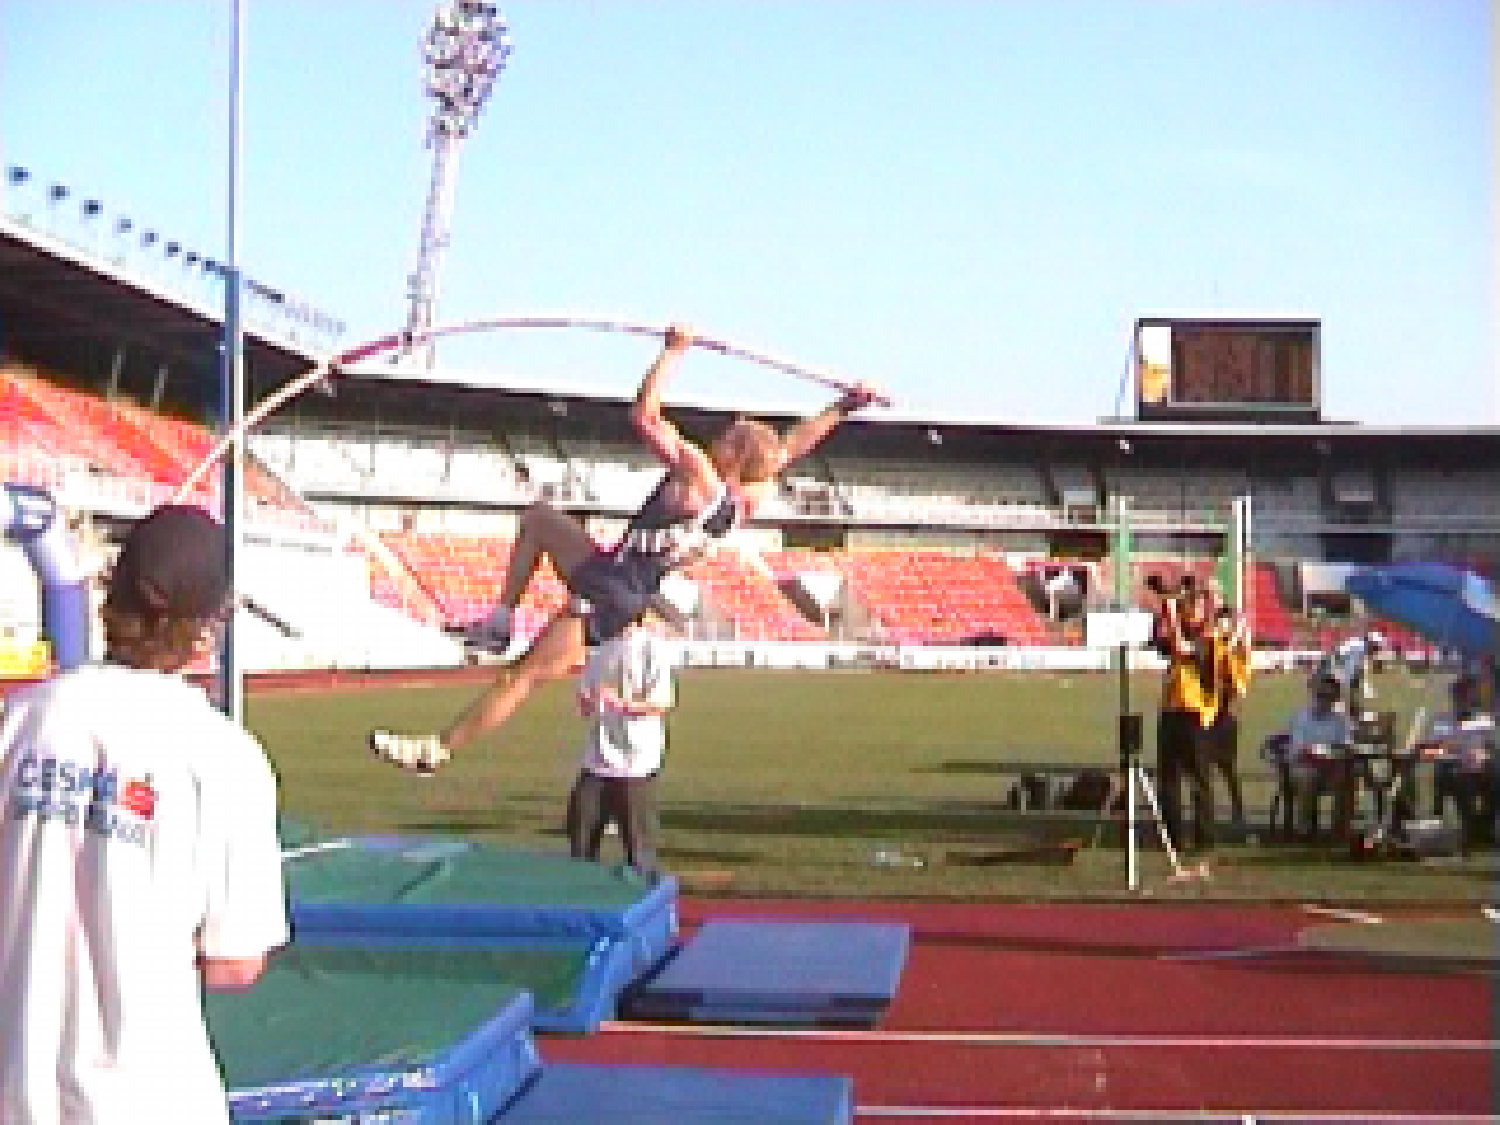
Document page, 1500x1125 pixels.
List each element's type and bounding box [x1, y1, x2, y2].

list [0, 0, 1500, 1125]
